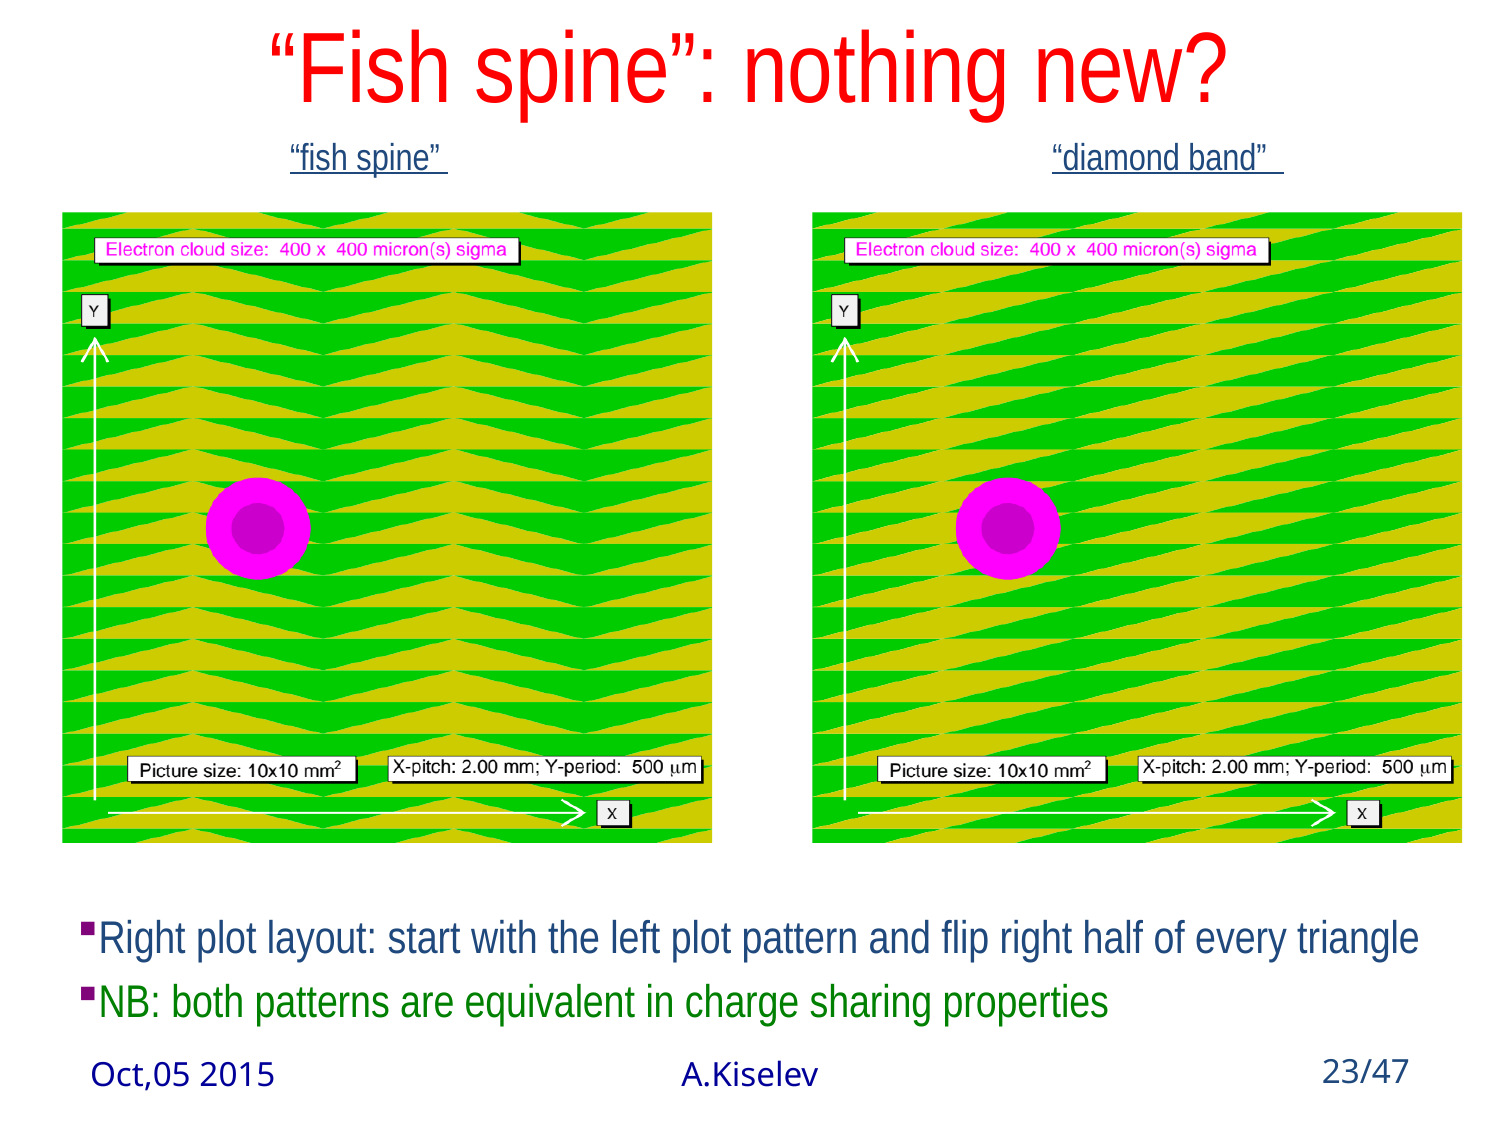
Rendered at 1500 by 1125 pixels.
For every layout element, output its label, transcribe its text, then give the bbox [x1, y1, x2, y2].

text_box “diamond band” [1037, 124, 1400, 200]
title “Fish spine”: nothing new? [0, 0, 1500, 125]
text_box “fish spine” [275, 124, 525, 200]
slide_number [75, 1050, 425, 1103]
slide_number 23/47 [1074, 1050, 1425, 1103]
footer A.Kiselev [512, 1050, 988, 1103]
picture [62, 212, 713, 843]
picture [812, 212, 1463, 843]
text_box Right plot layout: start with the left plot pattern and flip right half of every triangle NB: both patterns are equivalent in charge sharing properties [62, 899, 1500, 1050]
